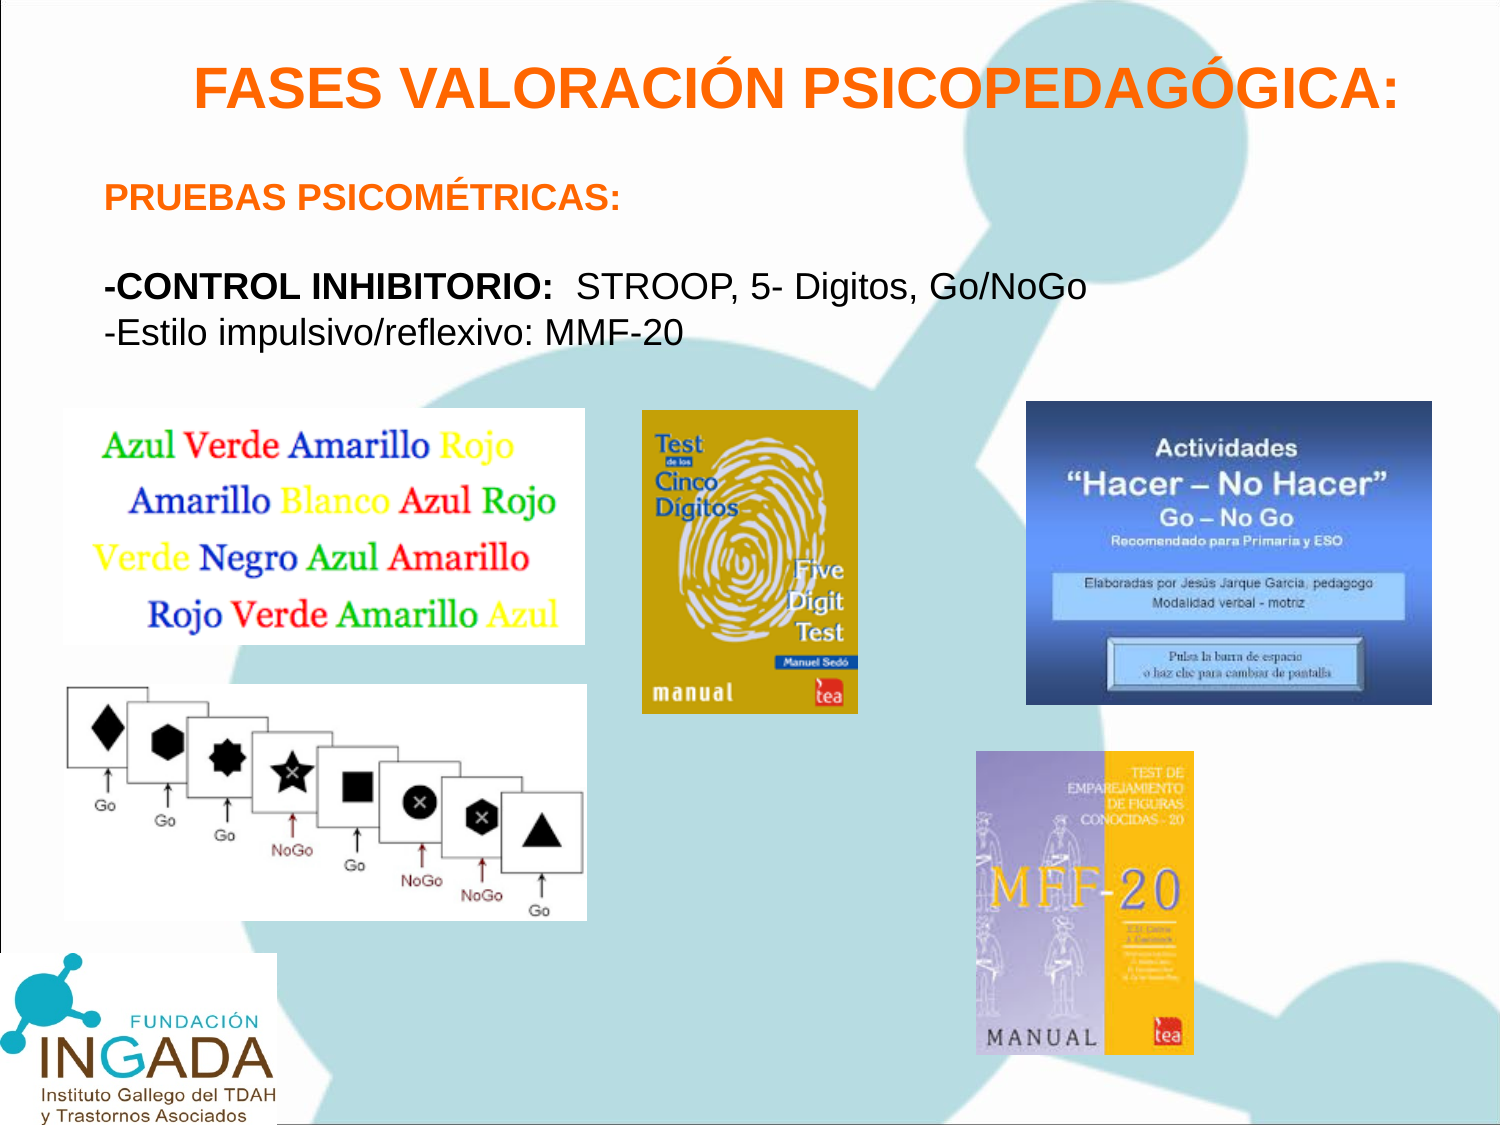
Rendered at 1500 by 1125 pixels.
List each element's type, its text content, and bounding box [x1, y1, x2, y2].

text_box PRUEBAS PSICOMÉTRICAS: -CONTROL INHIBITORIO: STROOP, 5- Digitos, Go/NoGo -Estilo impulsivo/reflexivo: MMF-20 [89, 175, 1424, 575]
text_box [53, 177, 1412, 313]
text_box FASES VALORACIÓN PSICOPEDAGÓGICA: [64, 26, 1489, 152]
picture [0, 0, 1500, 1125]
